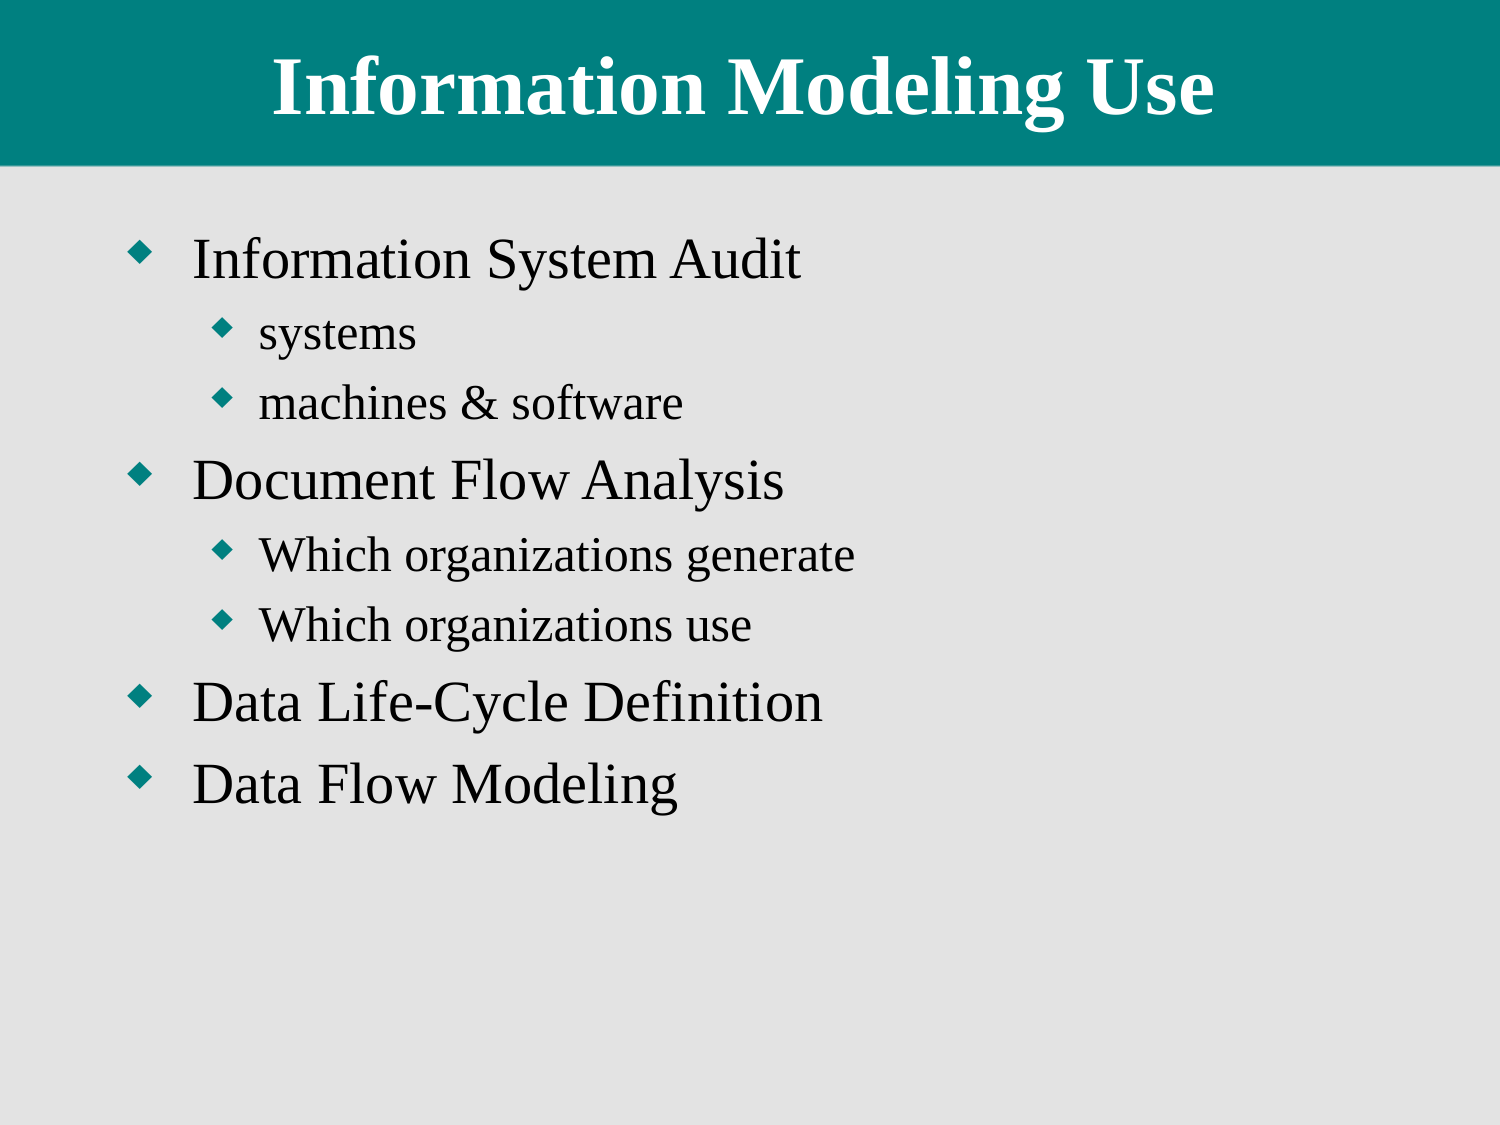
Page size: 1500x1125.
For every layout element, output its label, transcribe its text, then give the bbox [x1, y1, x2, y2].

list Information System Audit systems machines & software Document Flow Analysis Which organizations generate Which organizations use Data Life-Cycle Definition Data Flow Modeling [111, 211, 1388, 838]
title Information Modeling Use [0, 23, 1488, 140]
picture [0, 0, 1500, 1125]
